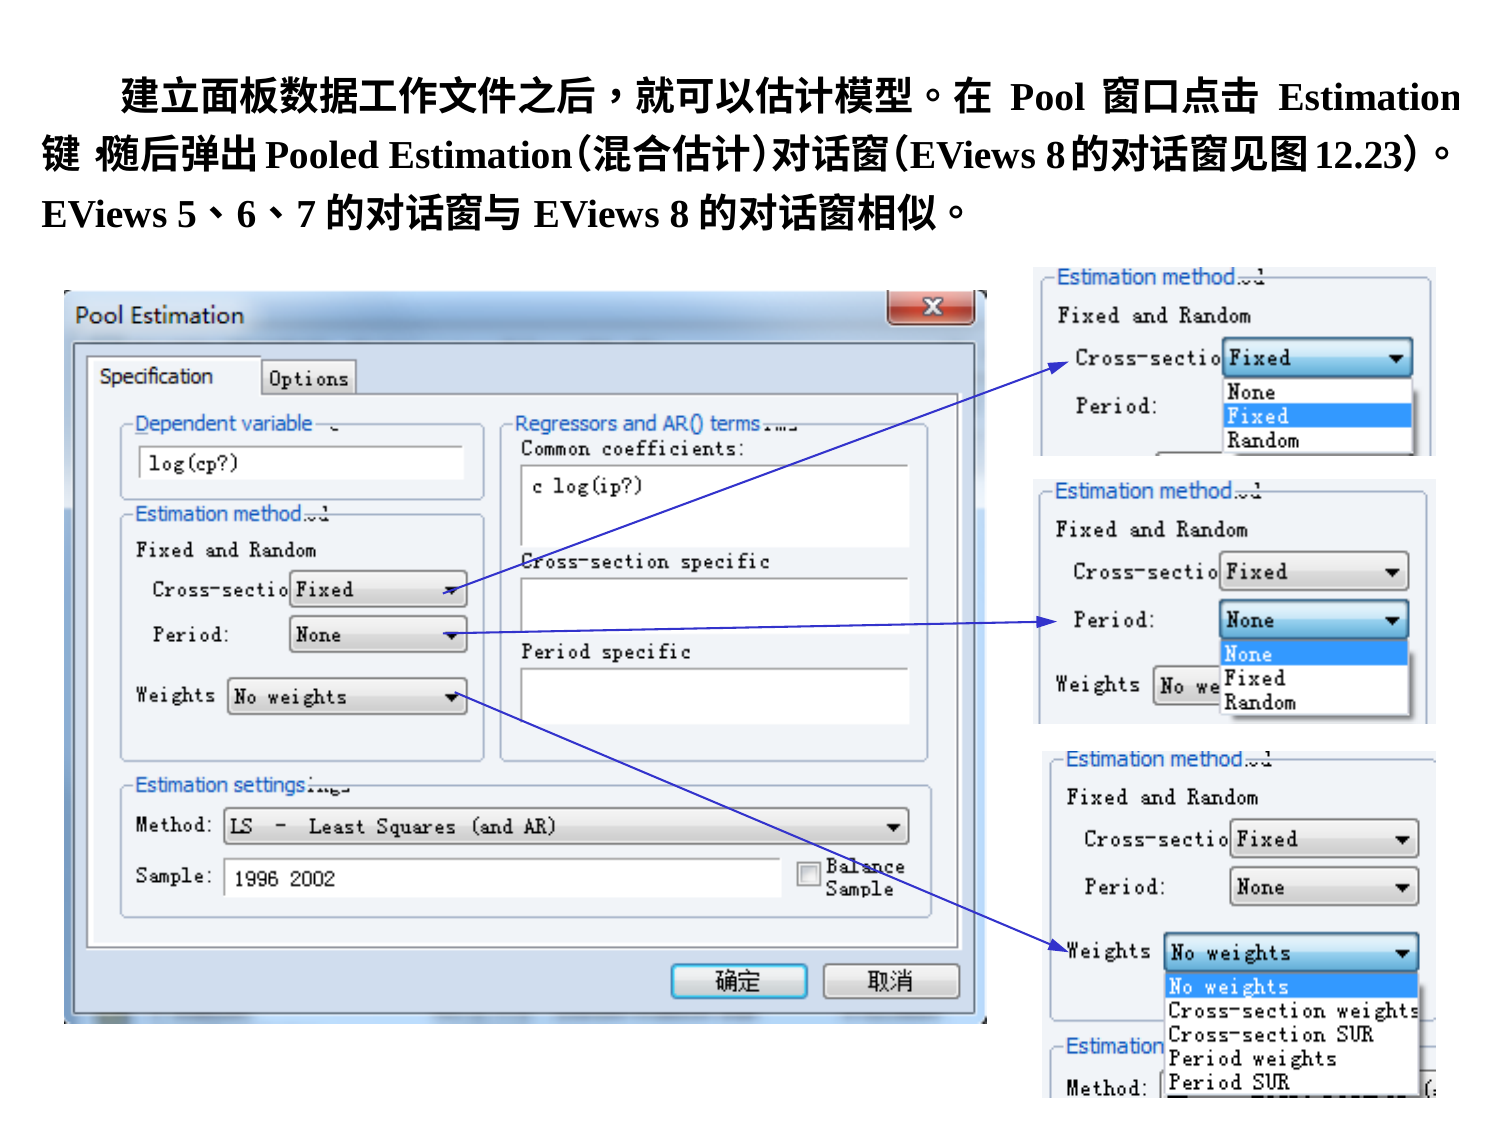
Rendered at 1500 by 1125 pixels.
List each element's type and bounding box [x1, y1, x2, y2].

picture [1042, 751, 1436, 1099]
picture [1033, 479, 1436, 724]
picture [1033, 266, 1436, 457]
picture [64, 290, 988, 1024]
picture [41, 66, 1459, 243]
